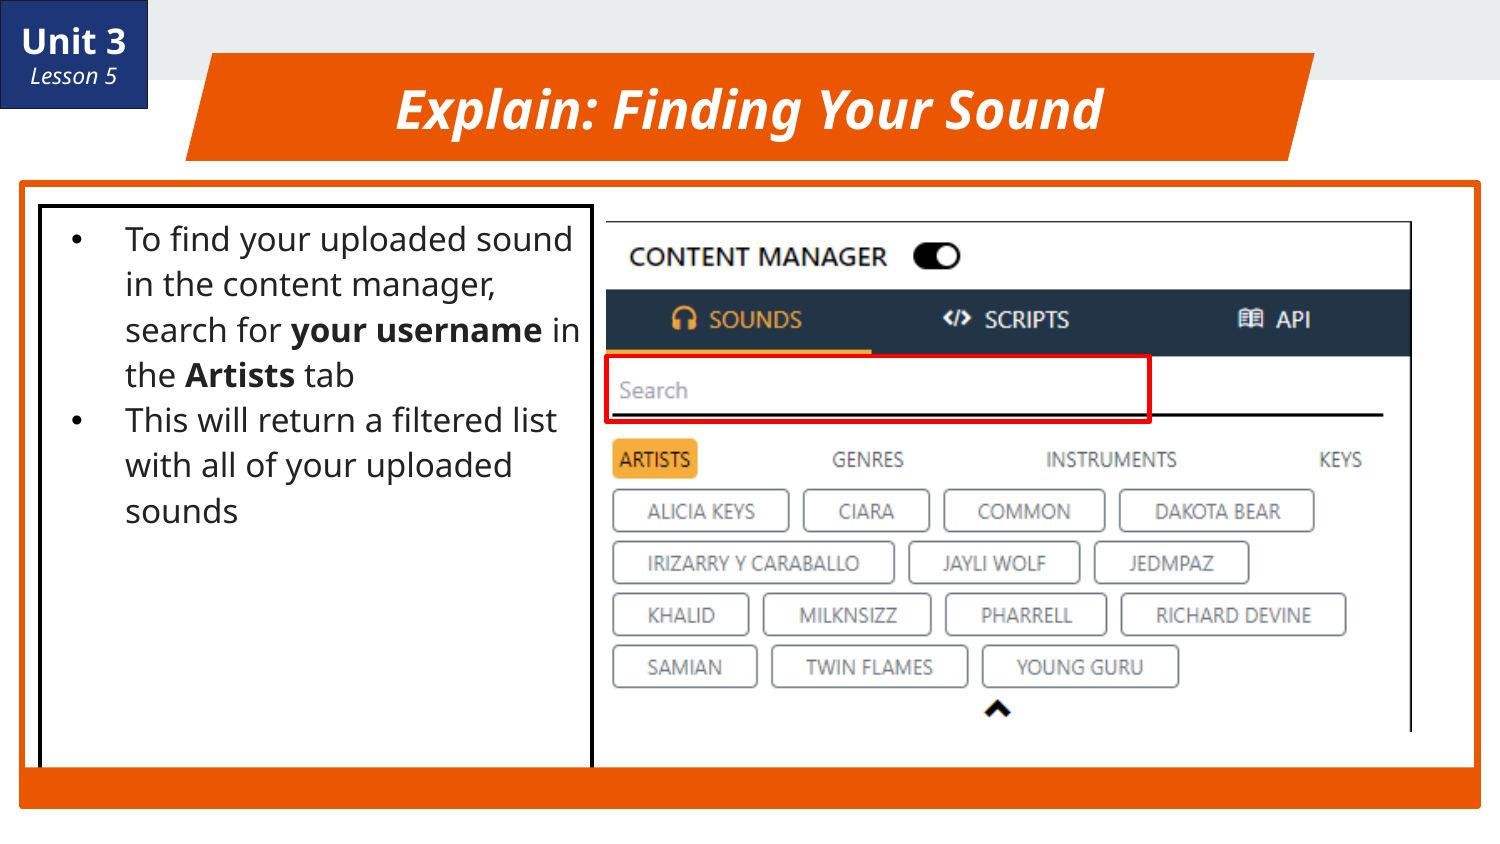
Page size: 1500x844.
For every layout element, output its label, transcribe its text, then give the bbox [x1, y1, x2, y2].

text_box Unit 3 Lesson 5 [0, 0, 148, 109]
title Explain: Finding Your Sound [221, 60, 1279, 155]
text_box [185, 53, 1315, 161]
picture [25, 186, 1475, 804]
